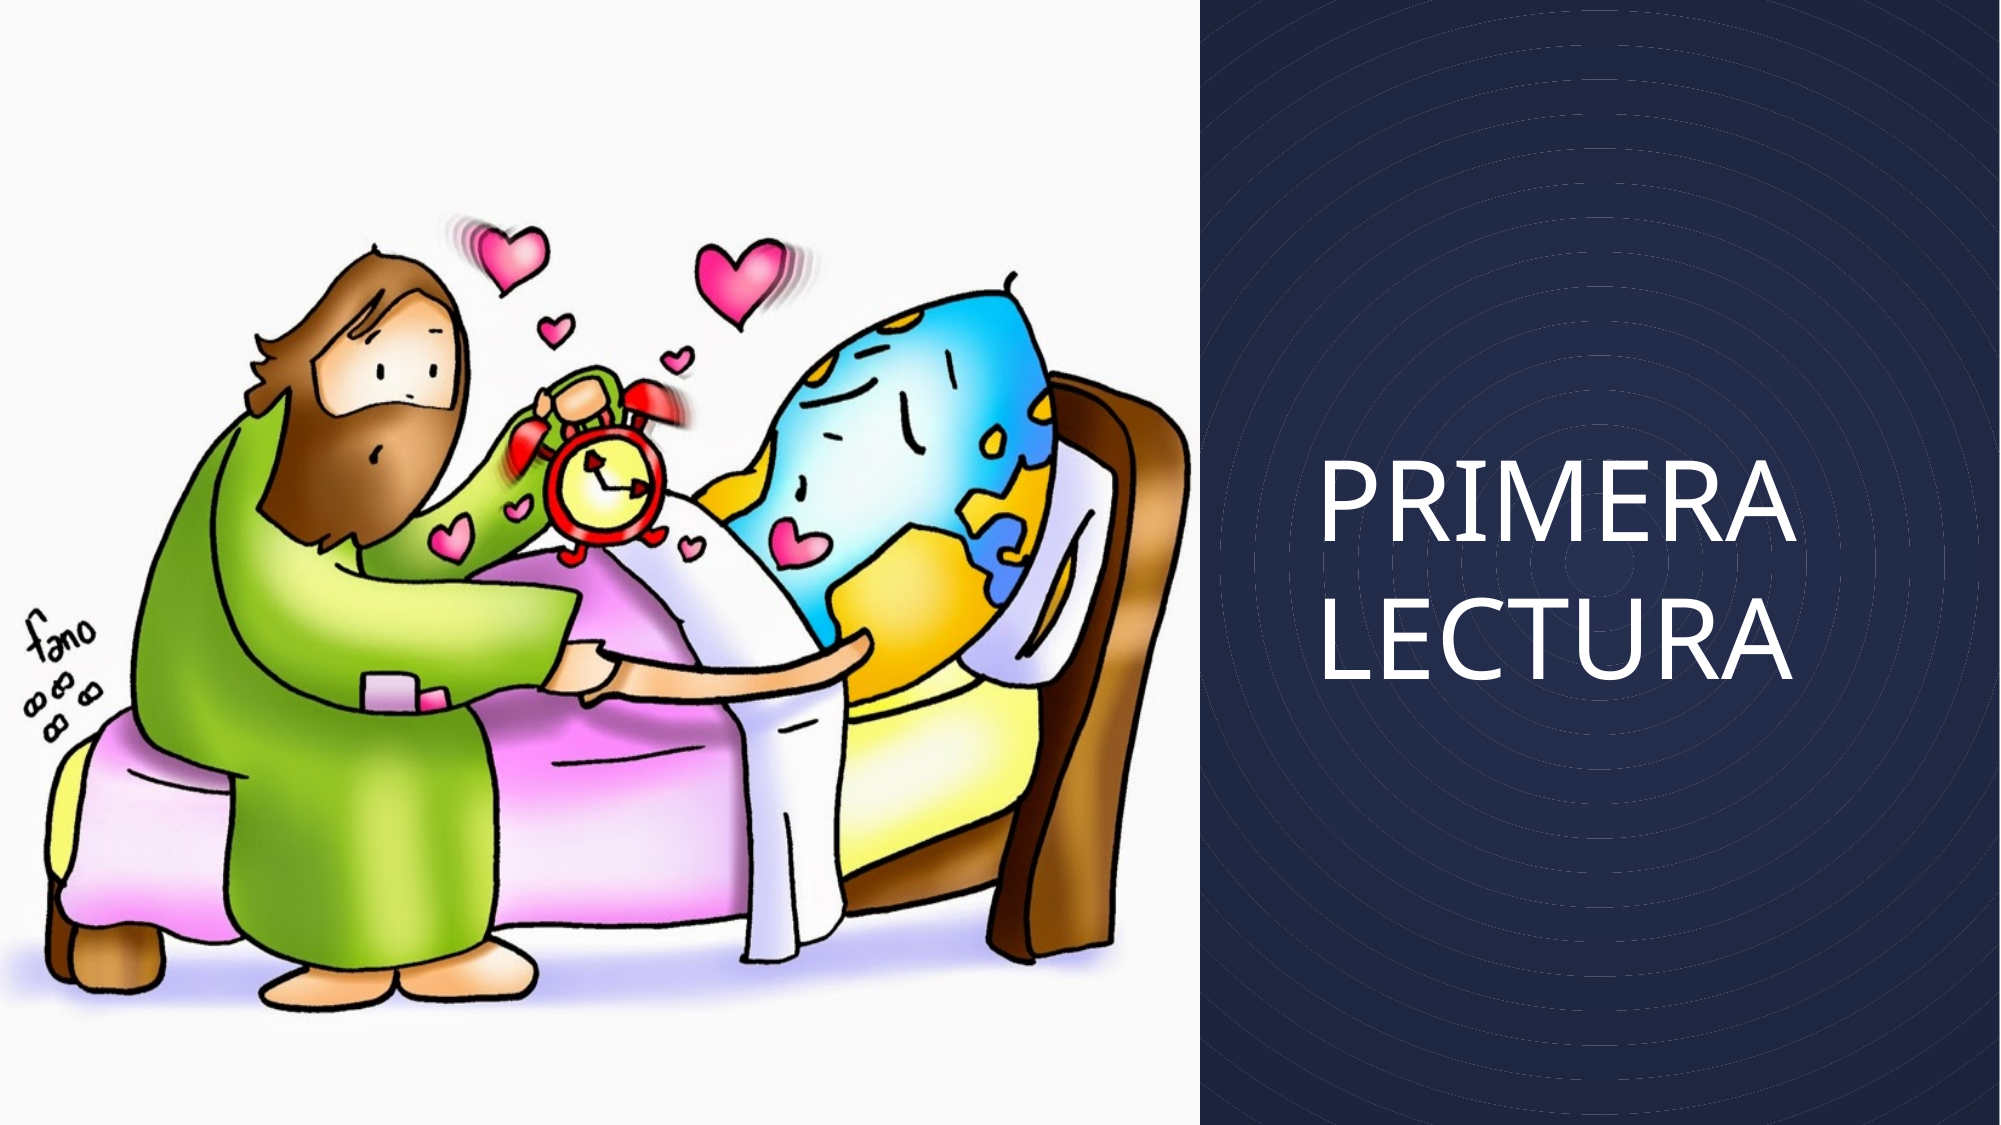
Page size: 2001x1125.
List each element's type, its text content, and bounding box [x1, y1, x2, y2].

picture [0, 0, 1200, 1125]
title PRIMERA LECTURA [1299, 387, 1825, 715]
